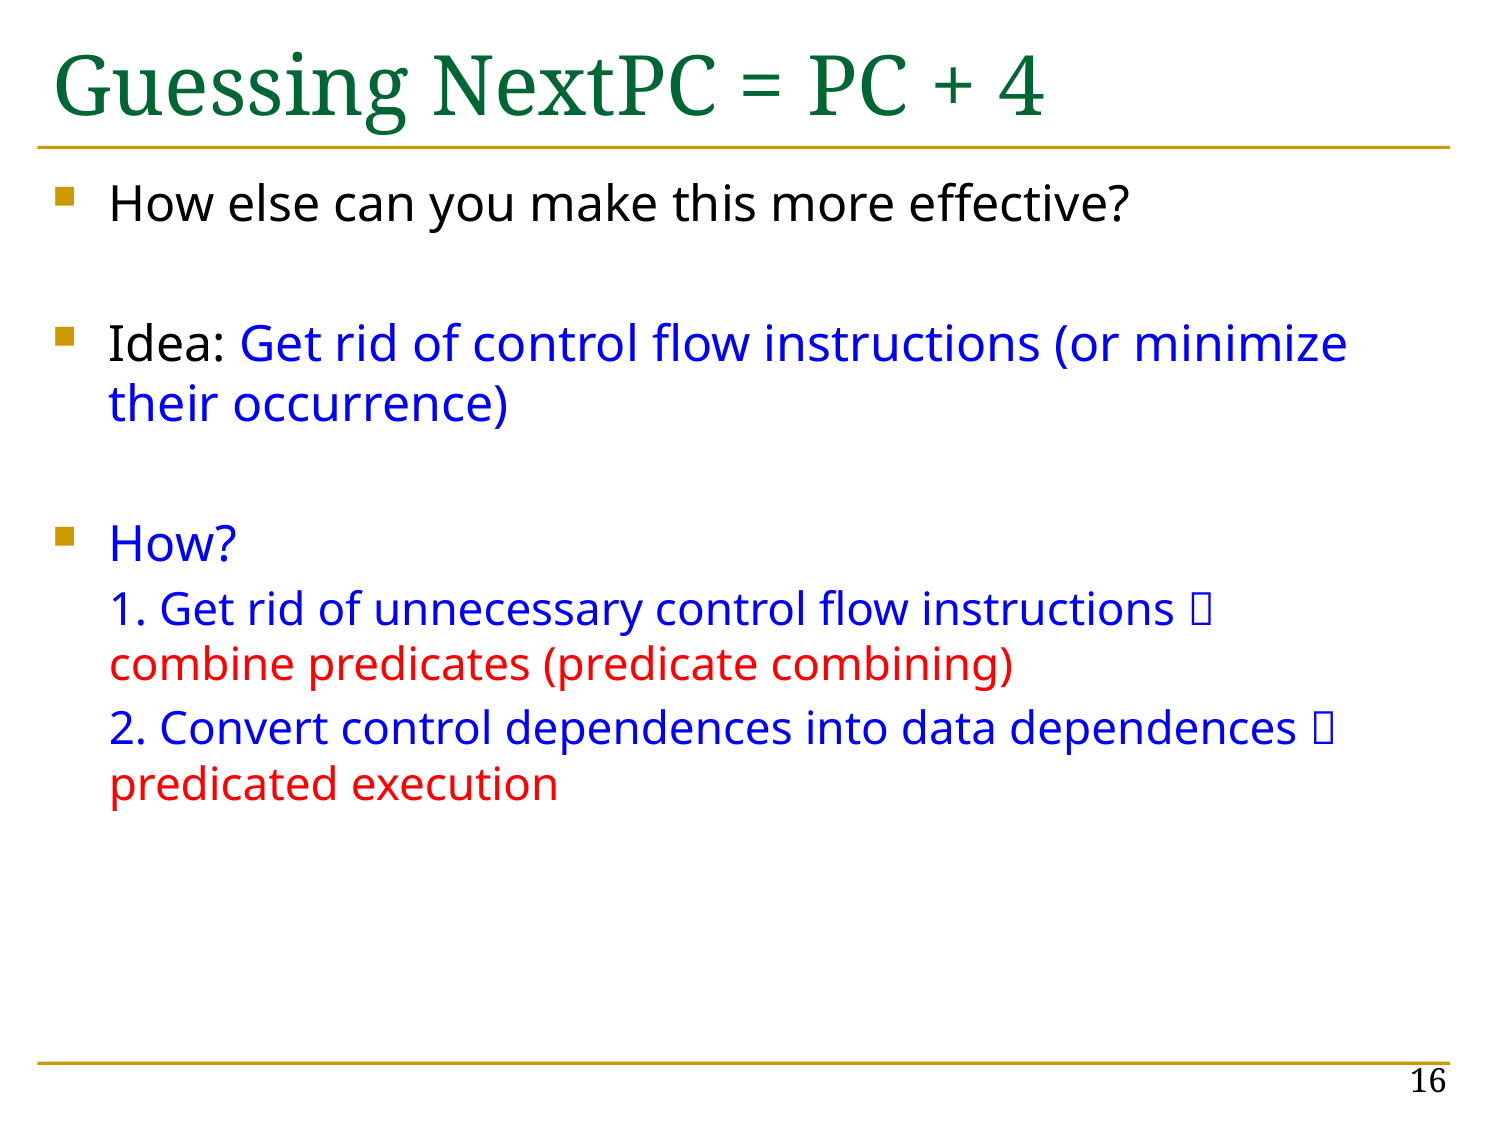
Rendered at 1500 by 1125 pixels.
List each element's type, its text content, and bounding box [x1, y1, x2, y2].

list How else can you make this more effective? Idea: Get rid of control flow instructions (or minimize their occurrence) How? 1. Get rid of unnecessary control flow instructions  combine predicates (predicate combining) 2. Convert control dependences into data dependences  predicated execution [37, 163, 1450, 1016]
title Guessing NextPC = PC + 4 [37, 24, 1450, 163]
slide_number 16 [1111, 1036, 1462, 1112]
